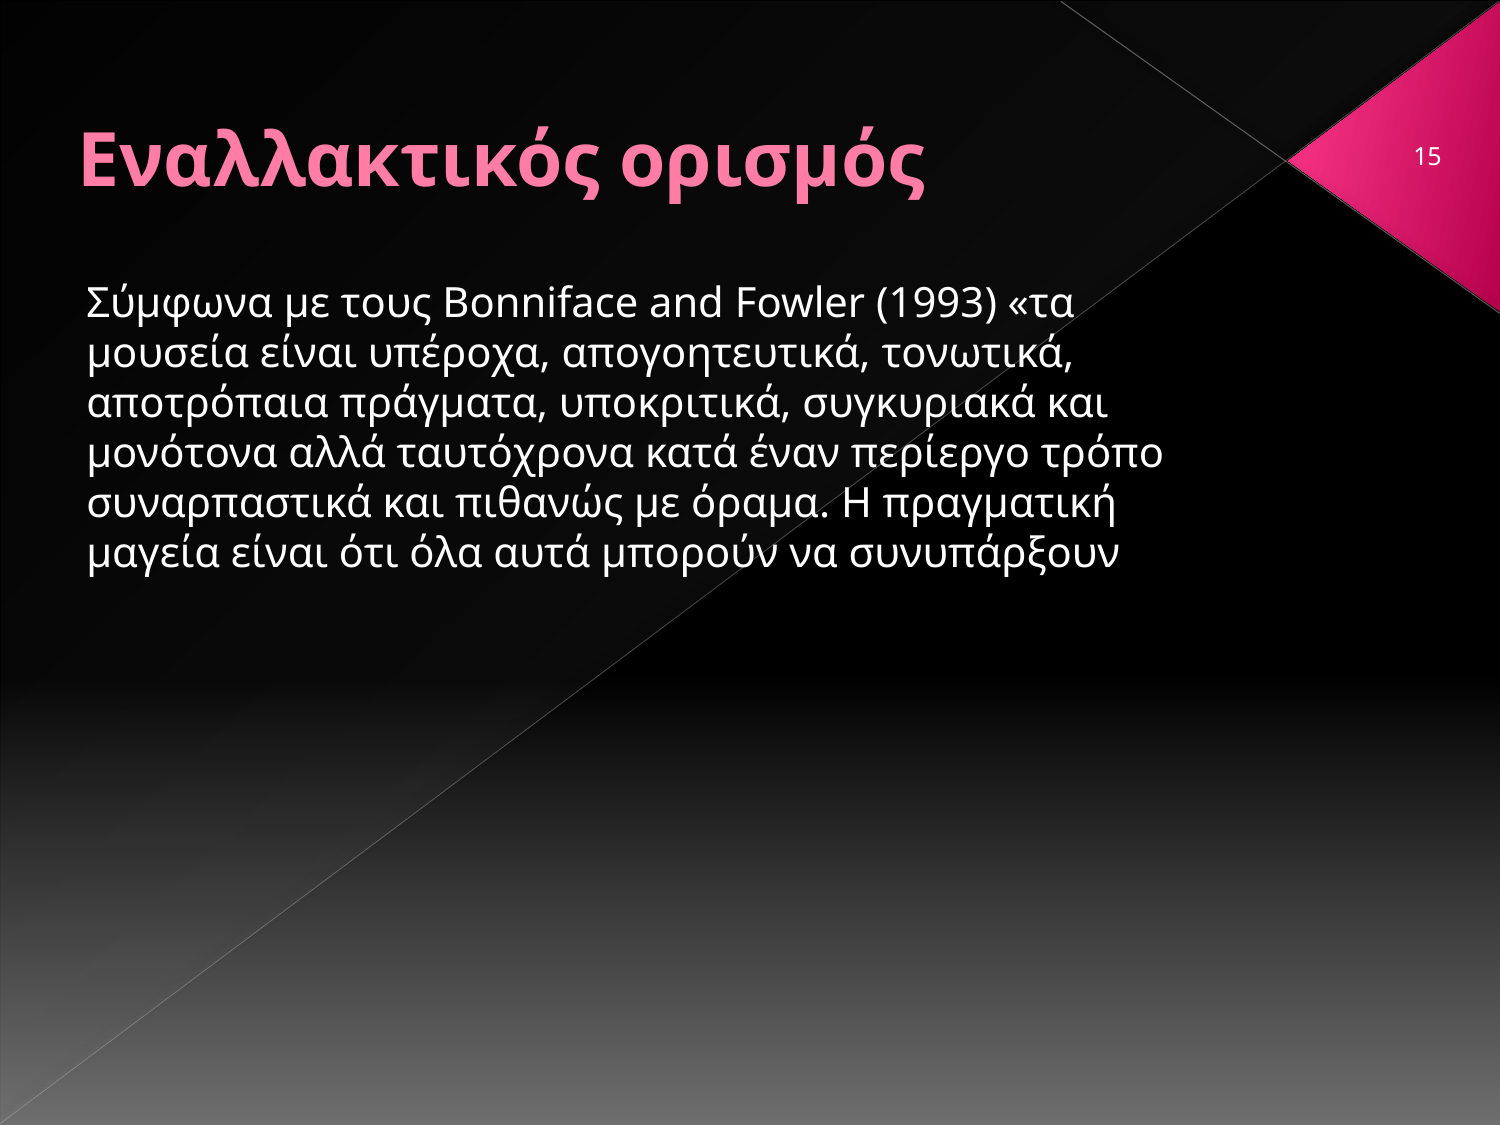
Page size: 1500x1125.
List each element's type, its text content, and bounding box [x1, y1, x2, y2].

slide_number 15 [1386, 132, 1469, 183]
list Σύμφωνα με τους Bonniface and Fowler (1993) «τα μουσεία είναι υπέροχα, απογοητευτικά, τονωτικά, αποτρόπαια πράγματα, υποκριτικά, συγκυριακά και μονότονα αλλά ταυτόχρονα κατά έναν περίεργο τρόπο συναρπαστικά και πιθανώς με όραμα. Η πραγματική μαγεία είναι ότι όλα αυτά μπορούν να συνυπάρξουν [62, 267, 1231, 961]
title Εναλλακτικός ορισμός [62, 44, 1250, 268]
